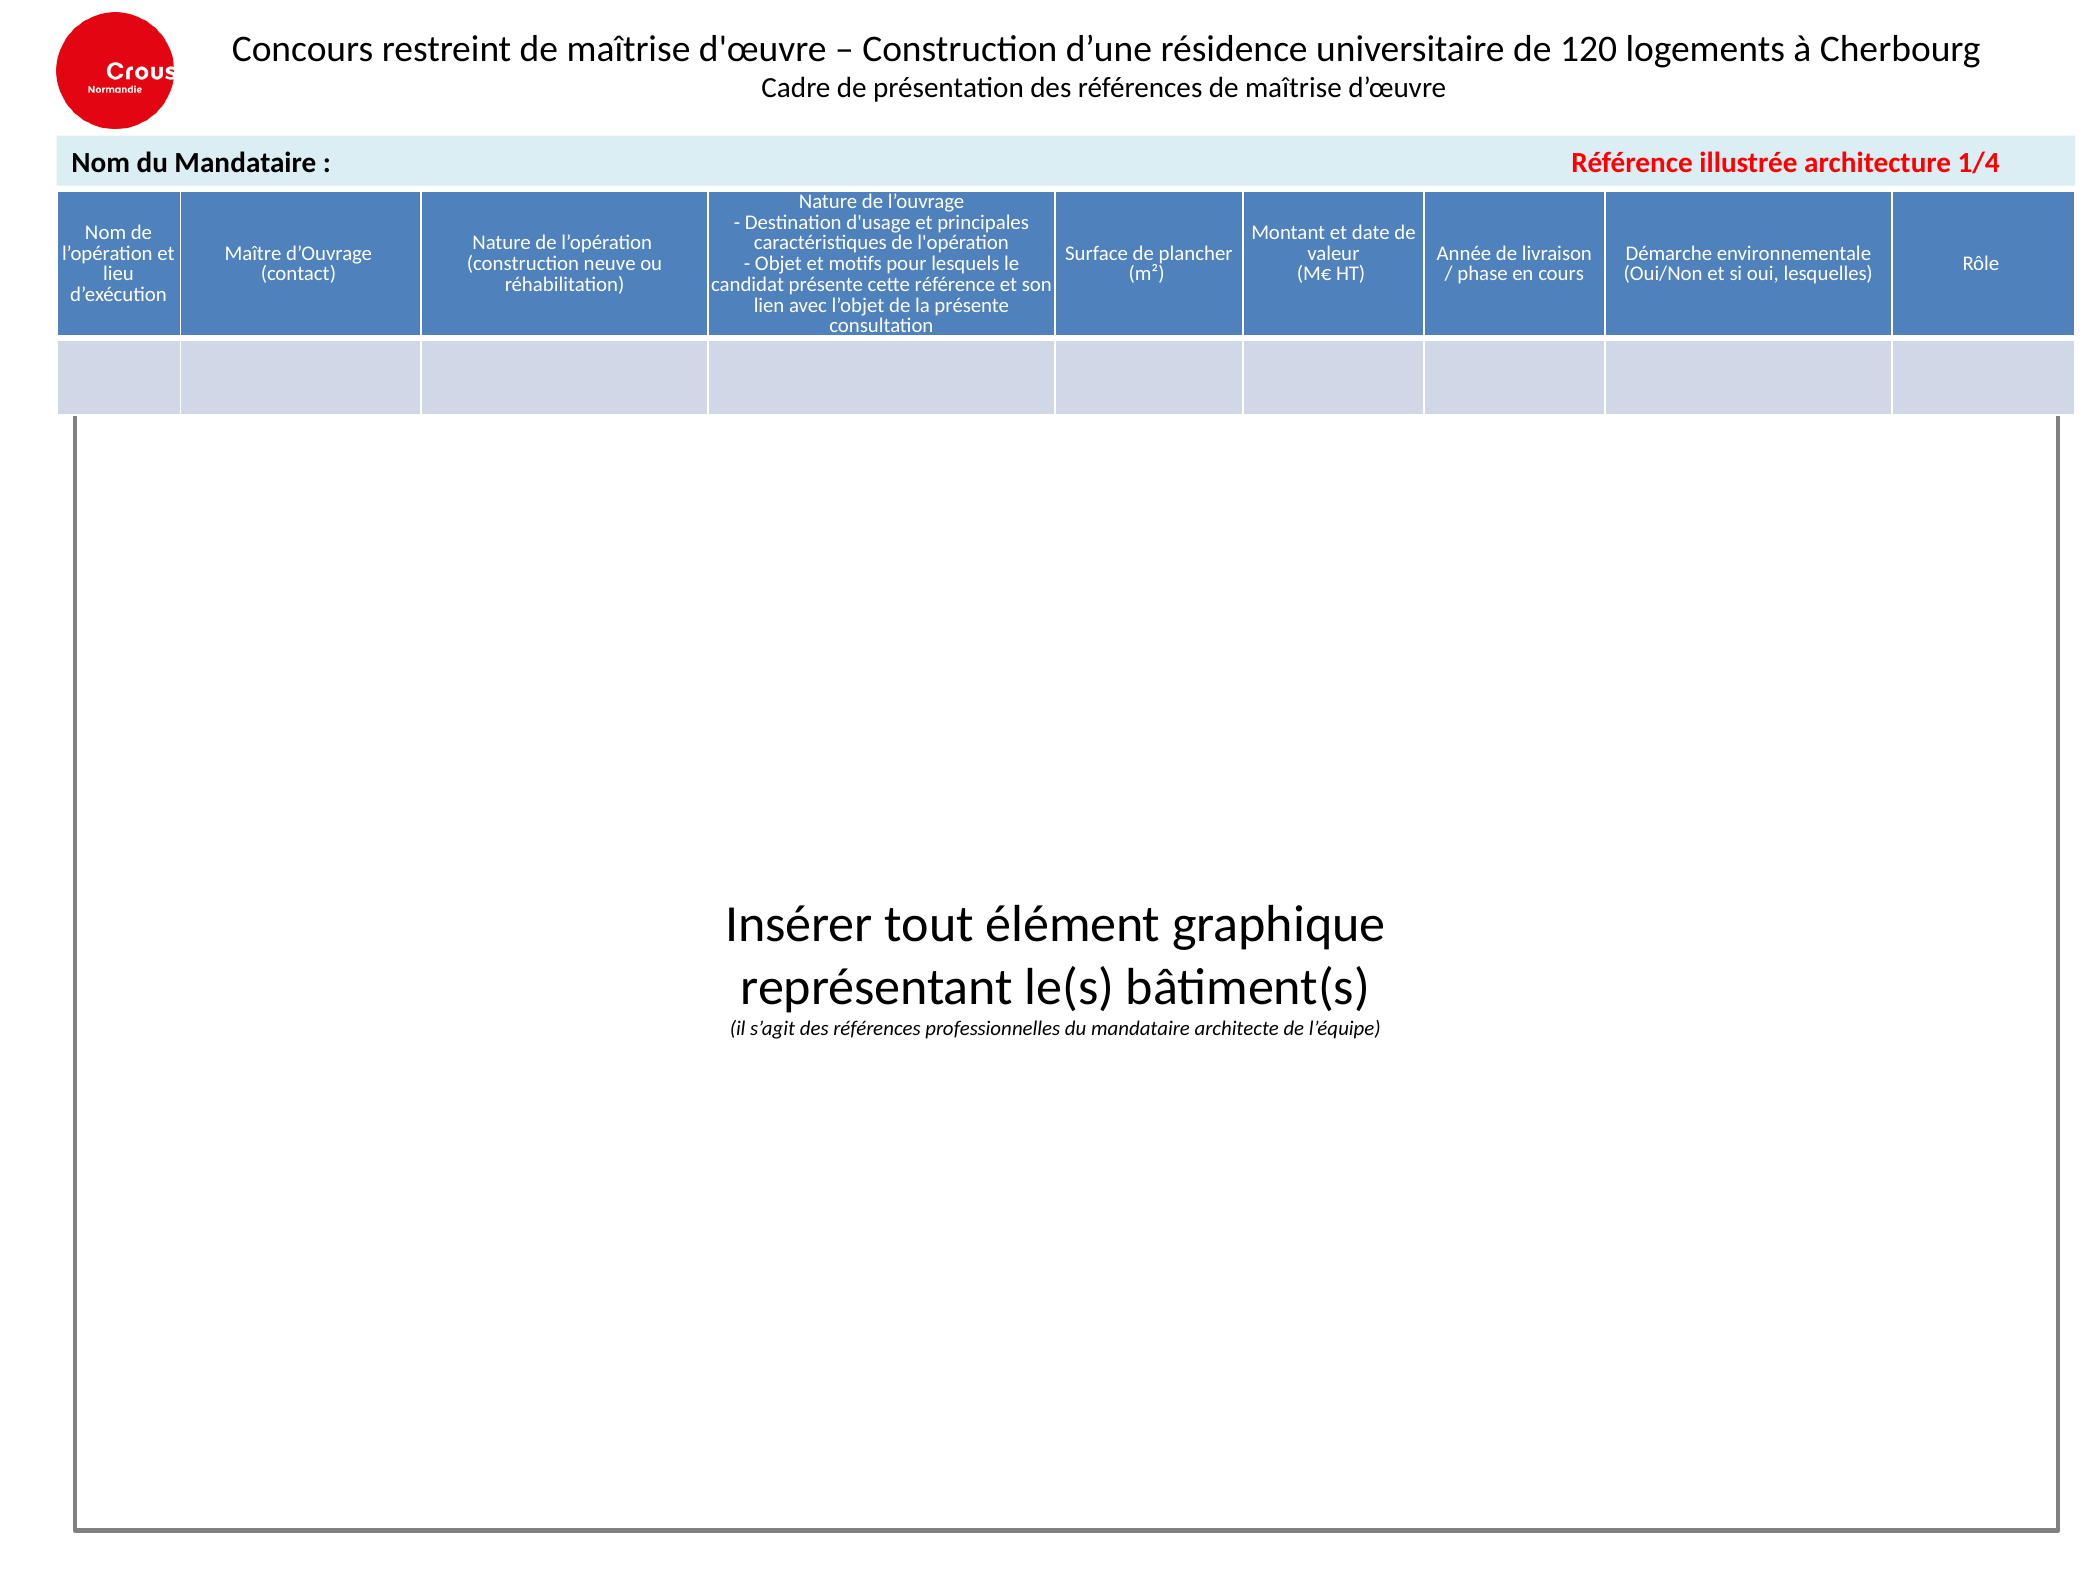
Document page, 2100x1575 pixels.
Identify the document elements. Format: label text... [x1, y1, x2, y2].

table_header Montant et date de valeur (M€ HT) [1244, 229, 1423, 335]
table_cell [1606, 341, 1891, 414]
table_cell [1056, 341, 1242, 414]
table_cell [181, 341, 420, 414]
table_header Surface de plancher (m²) [1056, 229, 1242, 335]
table_cell [1244, 341, 1423, 414]
text_box Nom du Mandataire : Référence illustrée architecture 1/4 [56, 136, 139, 186]
text_box [73, 416, 2060, 1533]
text_box Insérer tout élément graphique représentant le(s) bâtiment(s) (il s’agit des références professionnelles du mandataire architecte de l’équipe) [671, 882, 1440, 1135]
table_cell [422, 341, 707, 414]
table_header Rôle [1893, 229, 2074, 335]
table_header Nature de l’ouvrage - Destination d'usage et principales caractéristiques de l'opération - Objet et motifs pour lesquels le candidat présente cette référence et son lien avec l’objet de la présente consultation [709, 229, 1054, 335]
table_header Nature de l’opération (construction neuve ou réhabilitation) [422, 229, 707, 335]
picture [56, 12, 174, 130]
table_header Maître d’Ouvrage (contact) [181, 229, 420, 335]
table_header Année de livraison / phase en cours [1425, 229, 1604, 335]
table_header Nom de l’opération et lieu d’exécution [58, 192, 180, 335]
table_header Démarche environnementale (Oui/Non et si oui, lesquelles) [1606, 229, 1891, 335]
text_box Concours restreint de maîtrise d'œuvre – Construction d’une résidence universitaire de 120 logements à Cherbourg Cadre de présentation des références de maîtrise d’œuvre [139, 16, 2075, 229]
table_cell [709, 341, 1054, 414]
table_cell [1893, 341, 2074, 414]
table_cell [1425, 341, 1604, 414]
table_cell [58, 341, 180, 414]
